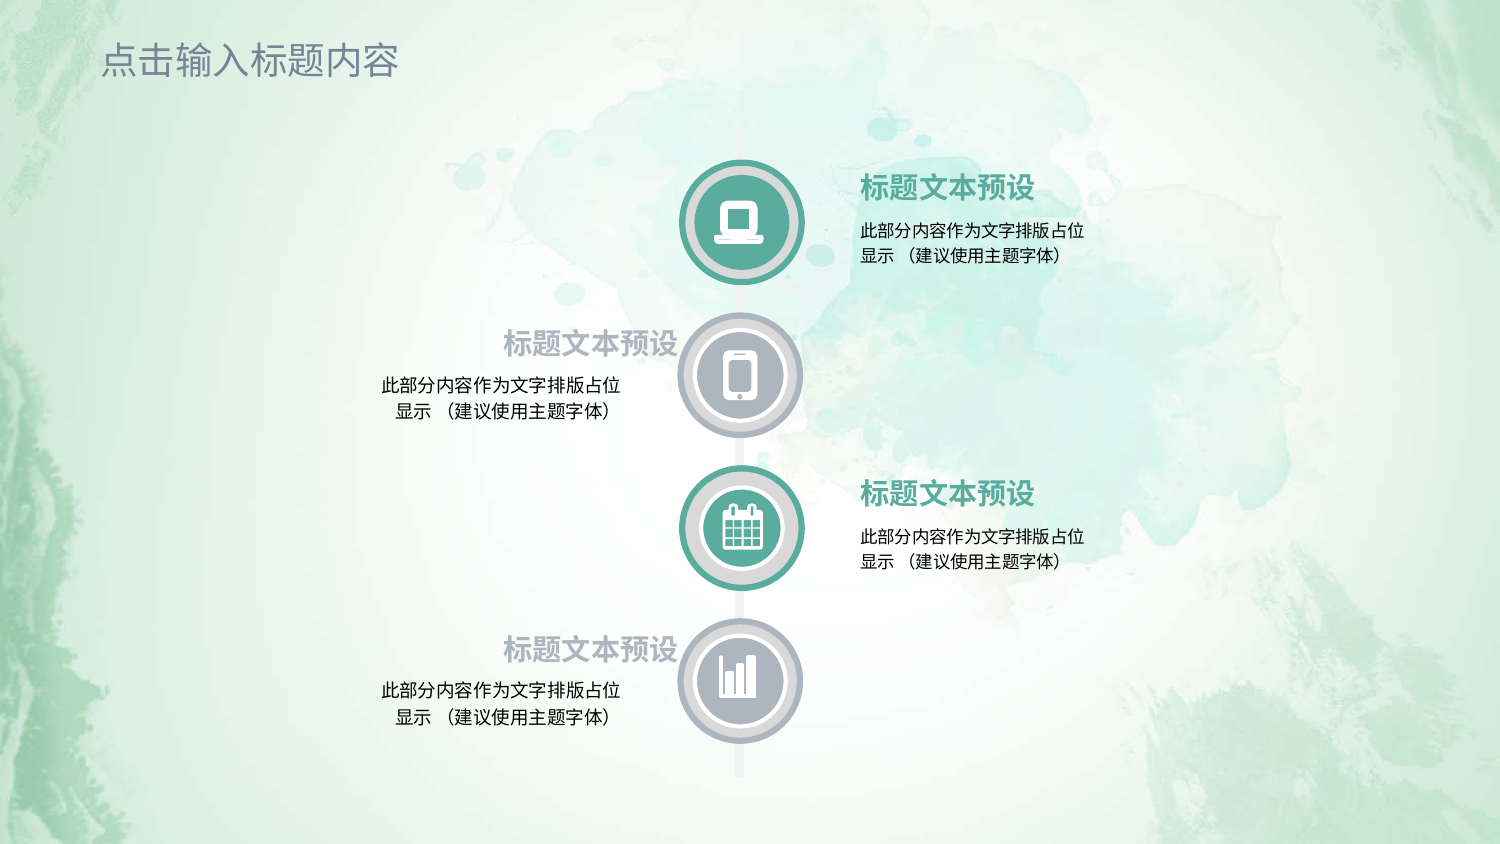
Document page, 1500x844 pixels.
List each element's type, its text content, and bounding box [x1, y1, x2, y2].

text_box [735, 597, 744, 618]
text_box 点击输入标题内容 [100, 28, 450, 91]
picture [0, 0, 1500, 844]
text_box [681, 468, 1126, 589]
text_box [735, 749, 744, 778]
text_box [681, 162, 1126, 283]
text_box [735, 132, 744, 159]
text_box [355, 315, 801, 436]
text_box [735, 445, 744, 465]
text_box [735, 291, 744, 312]
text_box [355, 621, 801, 741]
